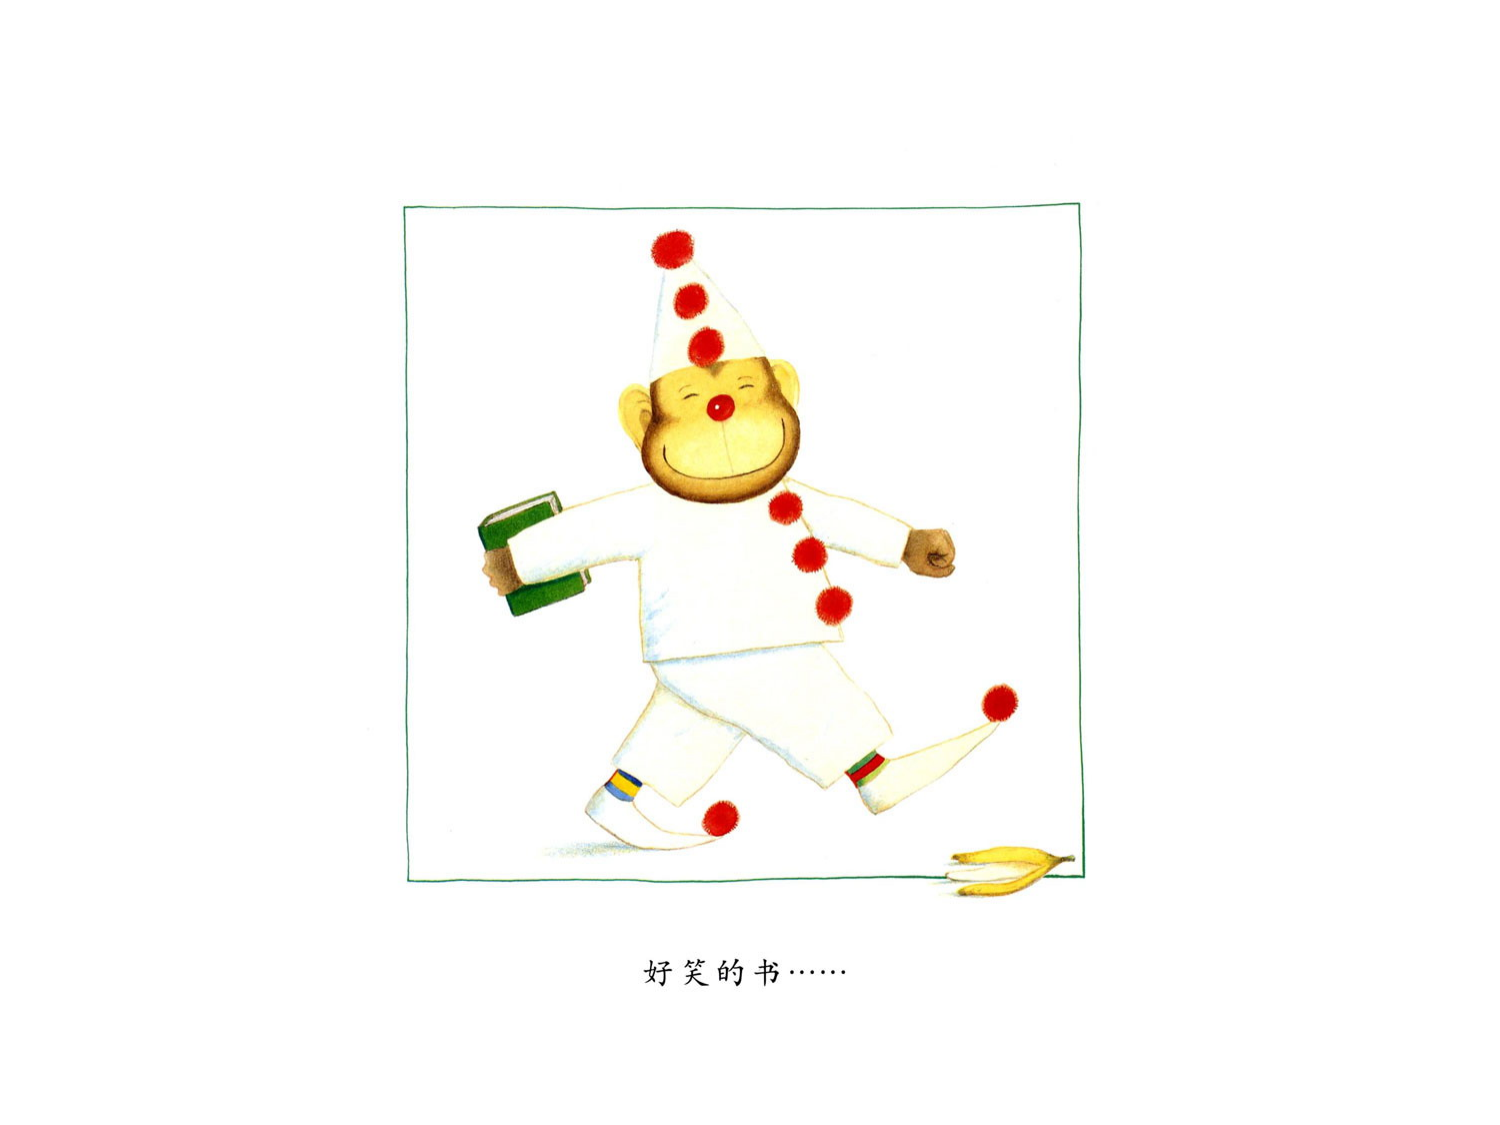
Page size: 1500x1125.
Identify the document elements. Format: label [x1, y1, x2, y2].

picture [349, 111, 1151, 1014]
